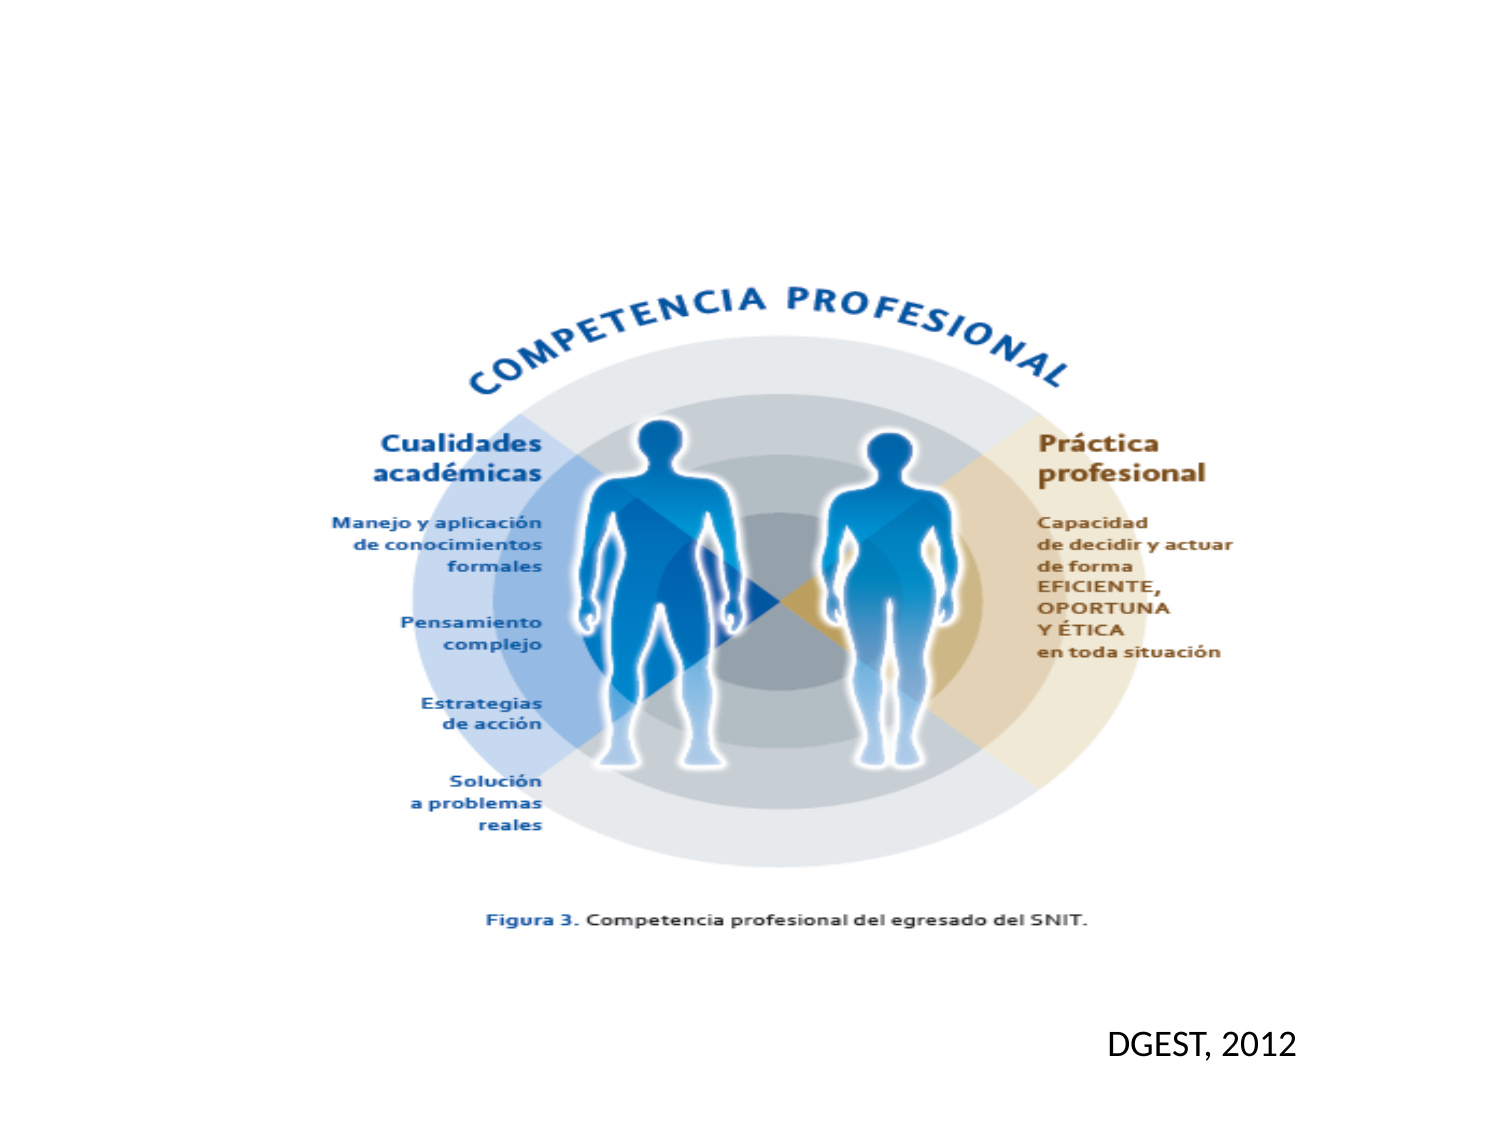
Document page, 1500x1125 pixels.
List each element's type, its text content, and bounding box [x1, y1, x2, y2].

text_box DGEST, 2012 [1092, 1011, 1436, 1072]
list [218, 262, 1294, 1006]
